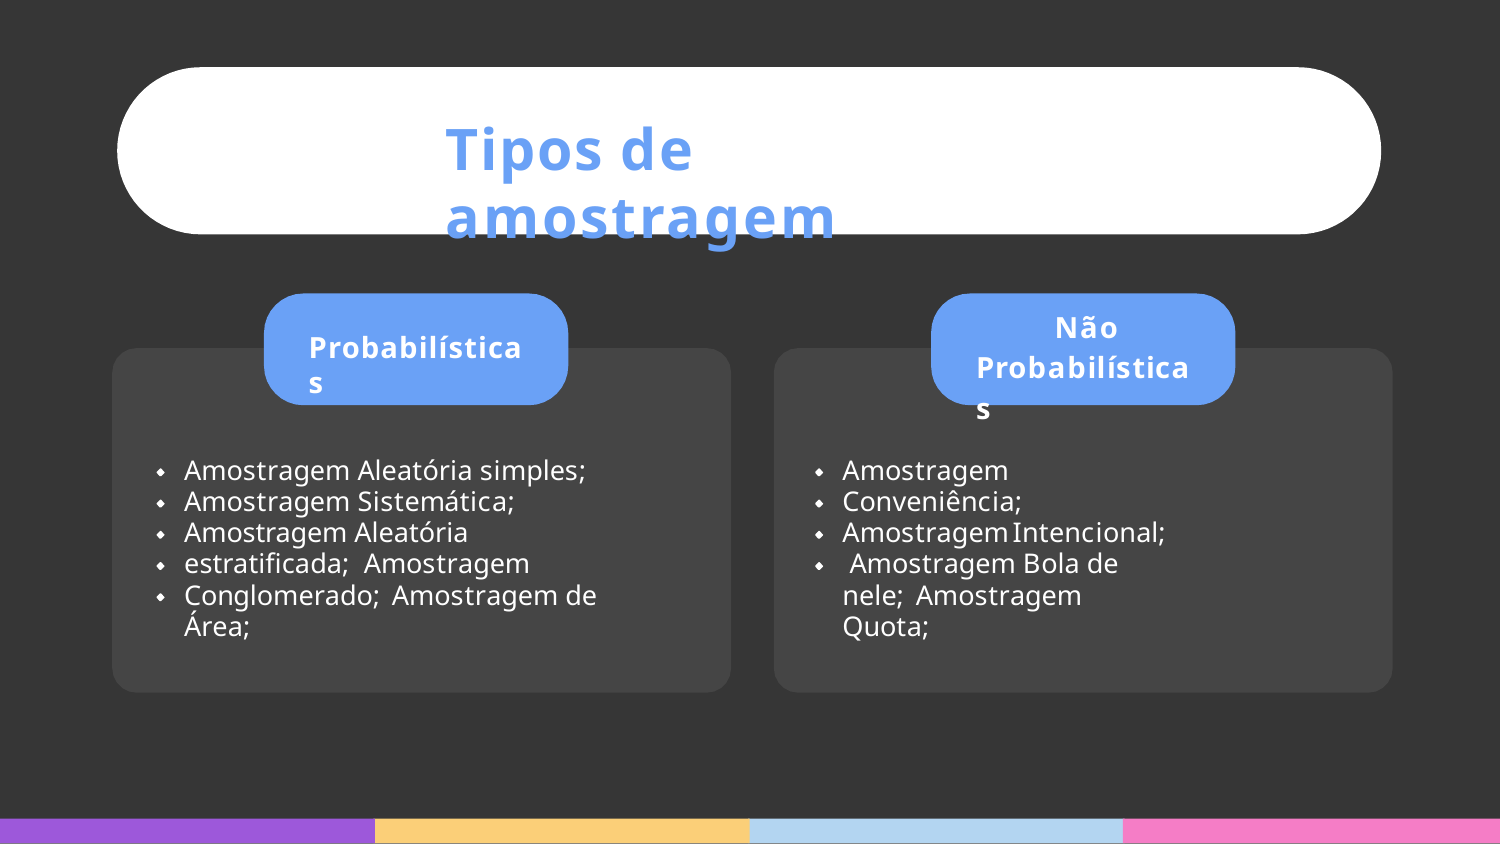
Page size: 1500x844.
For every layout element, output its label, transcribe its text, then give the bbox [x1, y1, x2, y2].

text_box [773, 295, 1393, 694]
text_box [0, 818, 1500, 844]
title Tipos de amostragem [443, 110, 1055, 254]
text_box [111, 295, 732, 694]
text_box [117, 67, 1382, 235]
